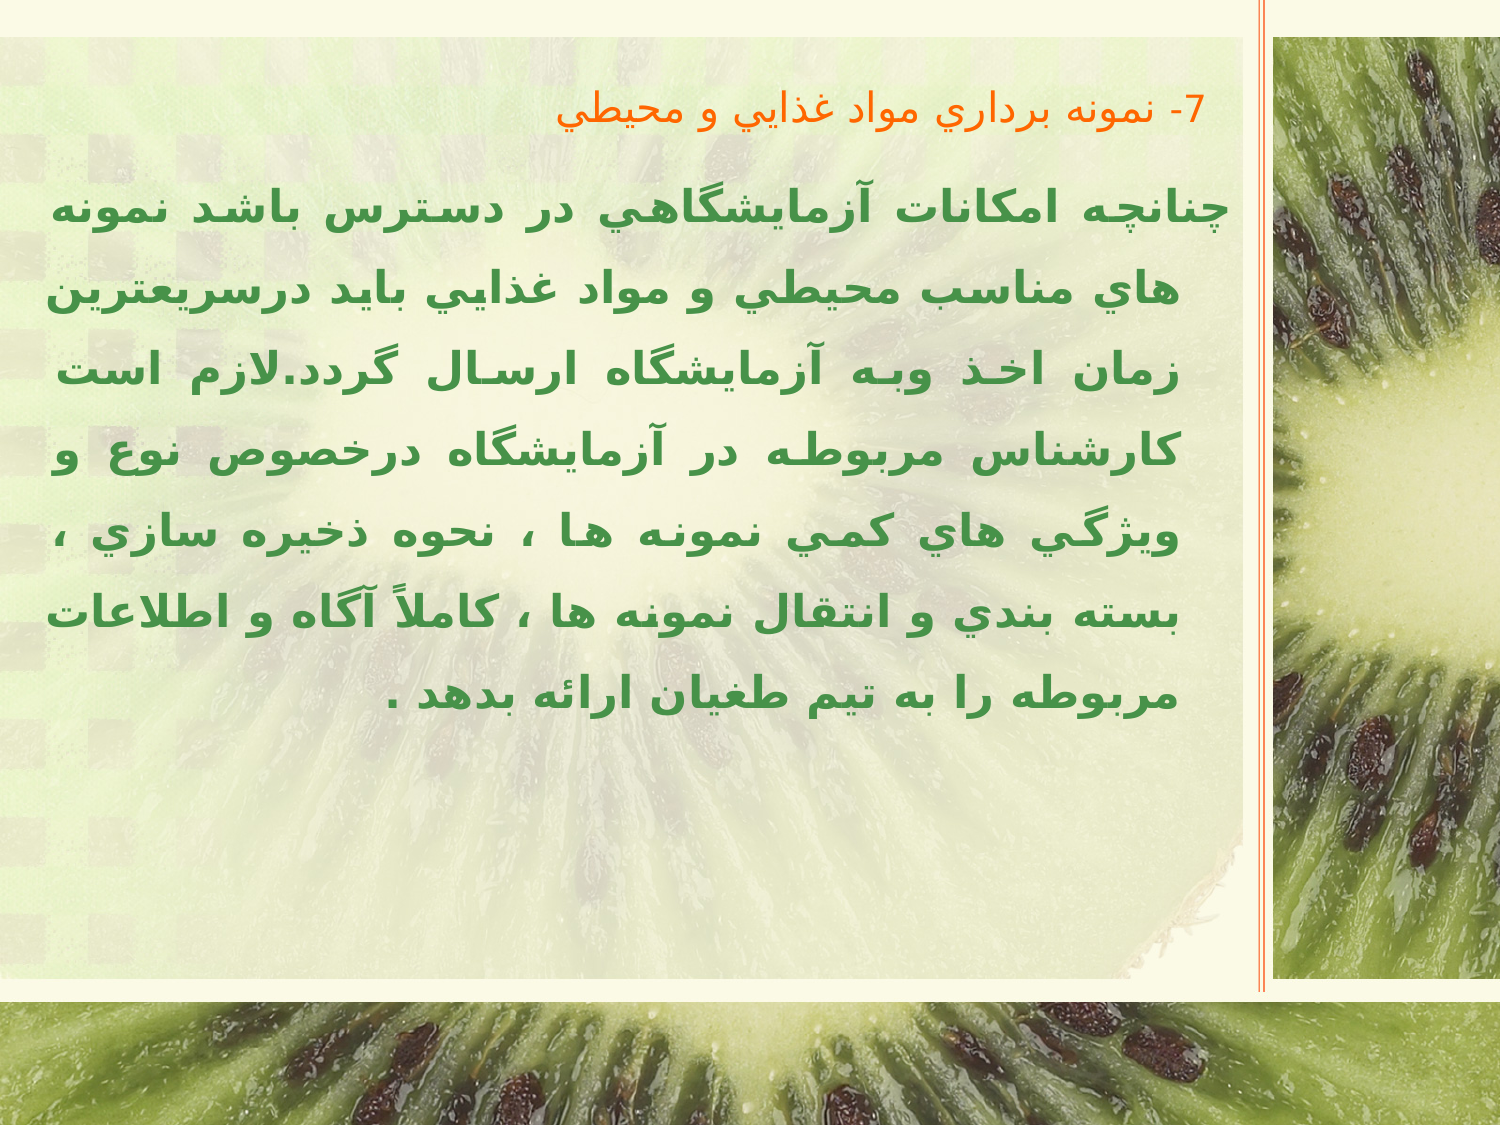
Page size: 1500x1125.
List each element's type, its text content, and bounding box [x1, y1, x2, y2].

text_box 7- نمونه برداري مواد غذايي و محيطي [526, 66, 1297, 139]
picture [0, 0, 1500, 1125]
list چنانچه امكانات آزمايشگاهي در دسترس باشد نمونه هاي مناسب محيطي و مواد غذايي بايد درسريعترين زمان اخذ وبه آزمايشگاه ارسال گردد.لازم است كارشناس مربوطه در آزمايشگاه درخصوص نوع و ويژگي هاي كمي نمونه ها ، نحوه ذخيره سازي ، بسته بندي و انتقال نمونه ها ، كاملاً آگاه و اطلاعات مربوطه را به تيم طغيان ارائه بدهد . [29, 142, 1248, 754]
